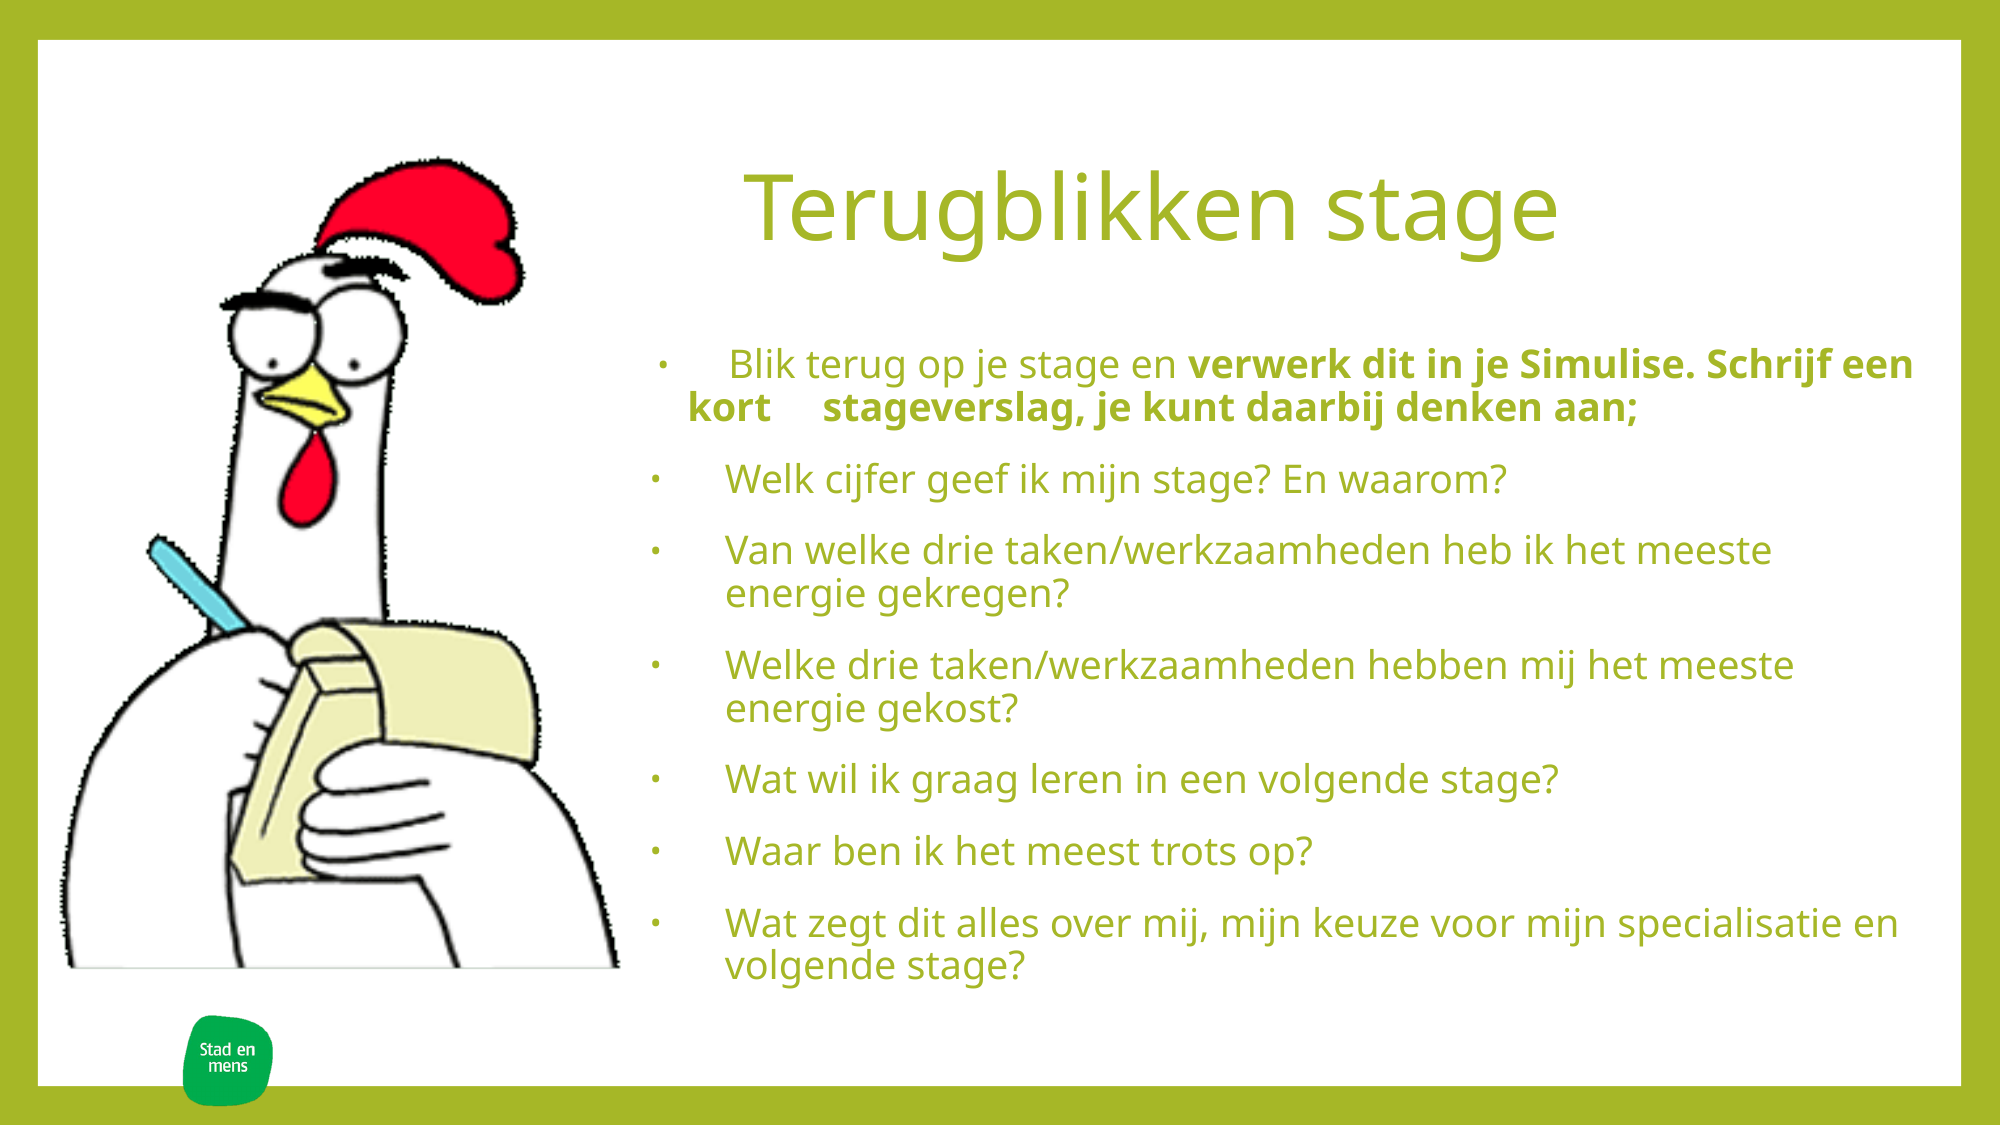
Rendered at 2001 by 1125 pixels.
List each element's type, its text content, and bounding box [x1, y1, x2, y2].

list Blik terug op je stage en verwerk dit in je Simulise. Schrijf een kort stageverslag, je kunt daarbij denken aan; Welk cijfer geef ik mijn stage? En waarom? Van welke drie taken/werkzaamheden heb ik het meeste energie gekregen? Welke drie taken/werkzaamheden hebben mij het meeste energie gekost? Wat wil ik graag leren in een volgende stage? Waar ben ik het meest trots op? Wat zegt dit alles over mij, mijn keuze voor mijn specialisatie en volgende stage? [640, 337, 1937, 1000]
picture [36, 39, 636, 1110]
title Terugblikken stage [728, 99, 1827, 323]
